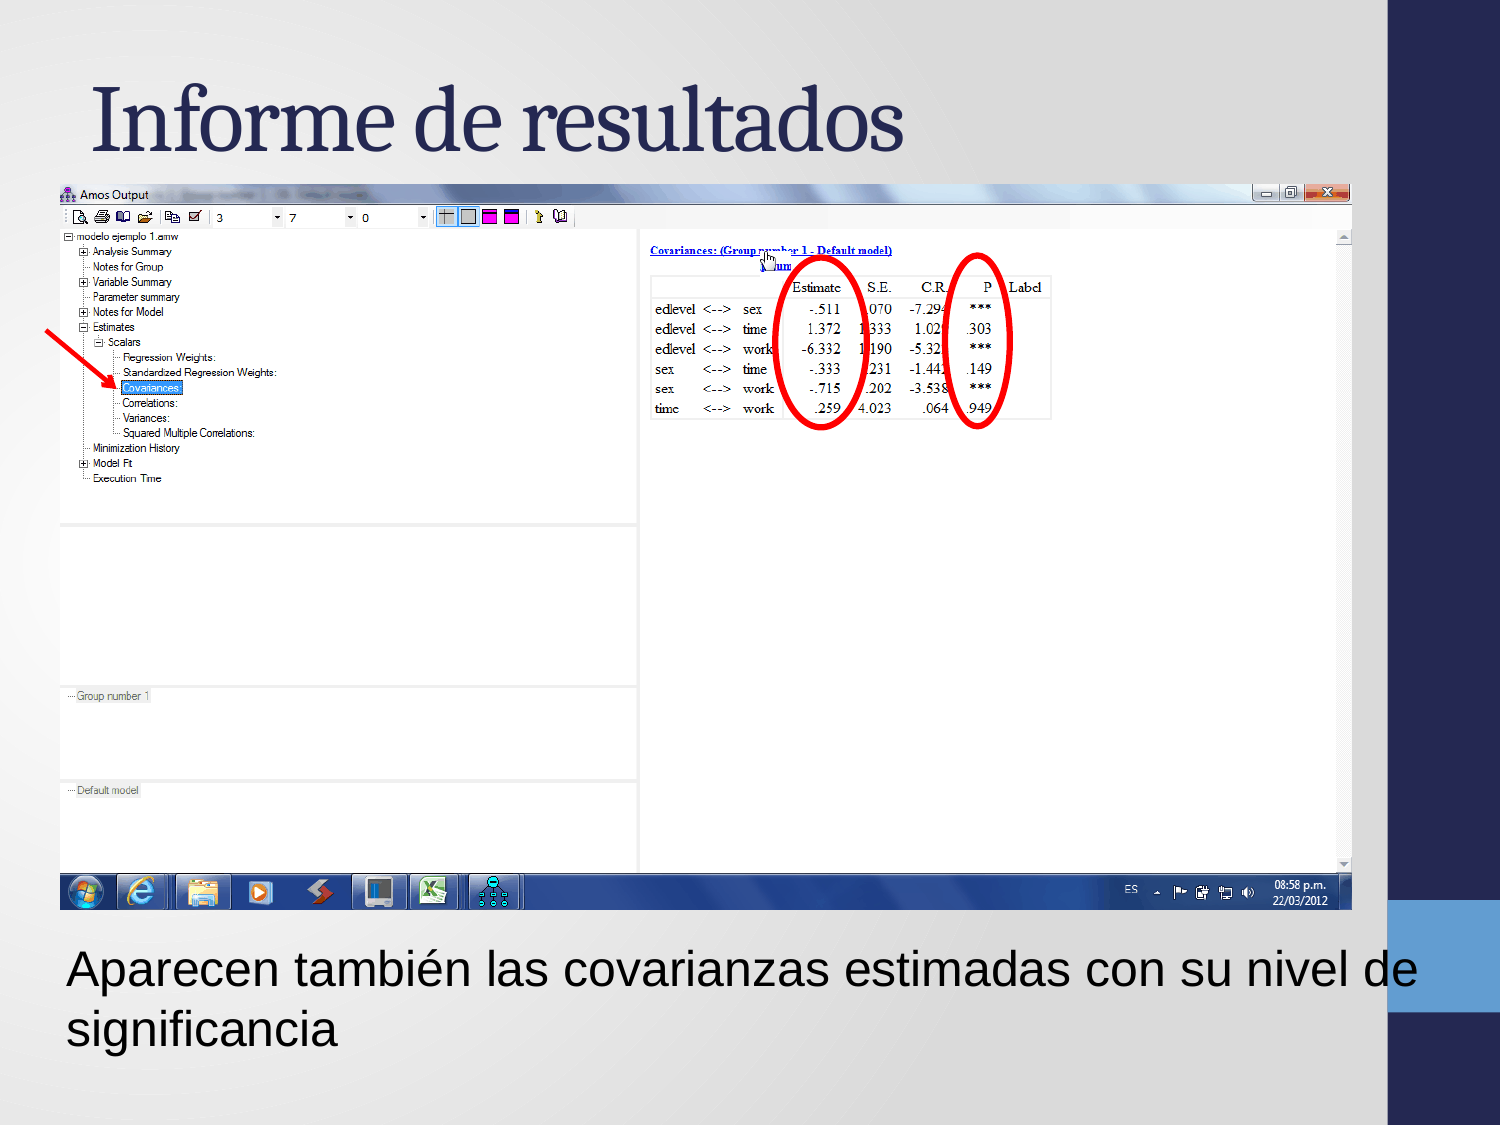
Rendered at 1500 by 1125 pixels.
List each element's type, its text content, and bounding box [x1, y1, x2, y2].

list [60, 184, 1352, 911]
title Informe de resultados [75, 19, 1425, 207]
text_box Aparecen también las covarianzas estimadas con su nivel de significancia [51, 928, 1447, 1064]
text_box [45, 329, 118, 390]
